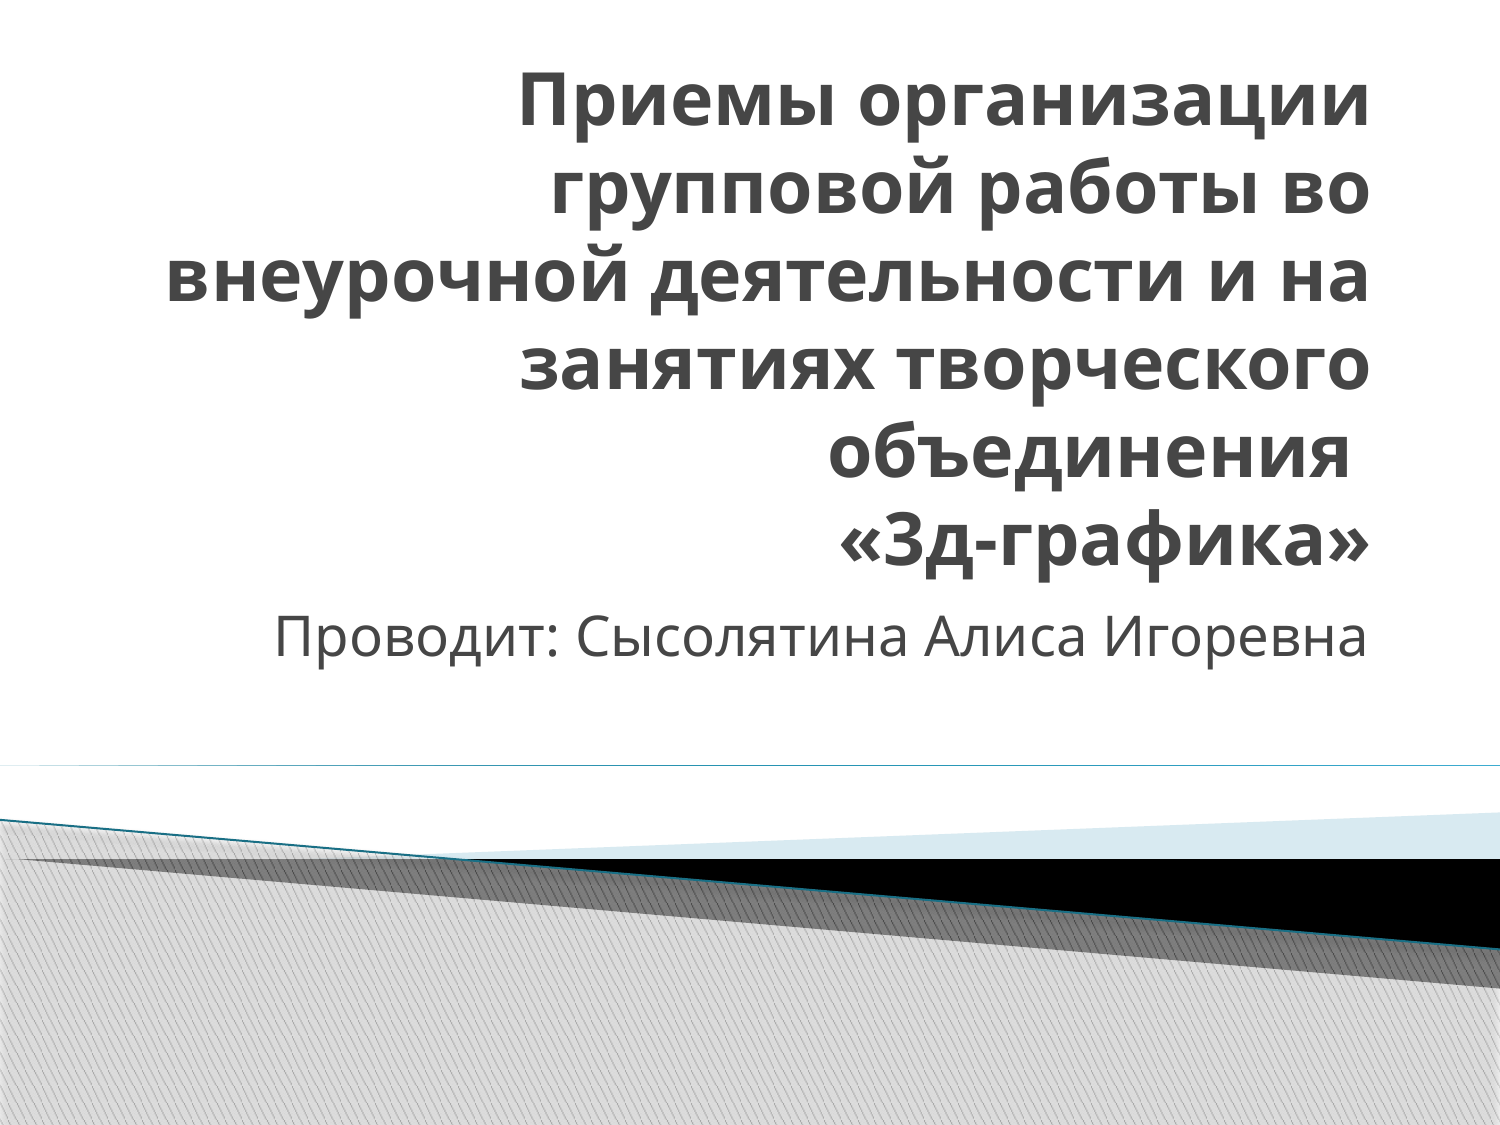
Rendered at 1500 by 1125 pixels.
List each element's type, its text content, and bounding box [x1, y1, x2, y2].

picture [5, 859, 1500, 989]
subtitle Проводит: Сысолятина Алиса Игоревна [112, 592, 1388, 790]
title Приемы организации групповой работы во внеурочной деятельности и на занятиях творческого объединения «3д-графика» [112, 42, 1388, 588]
